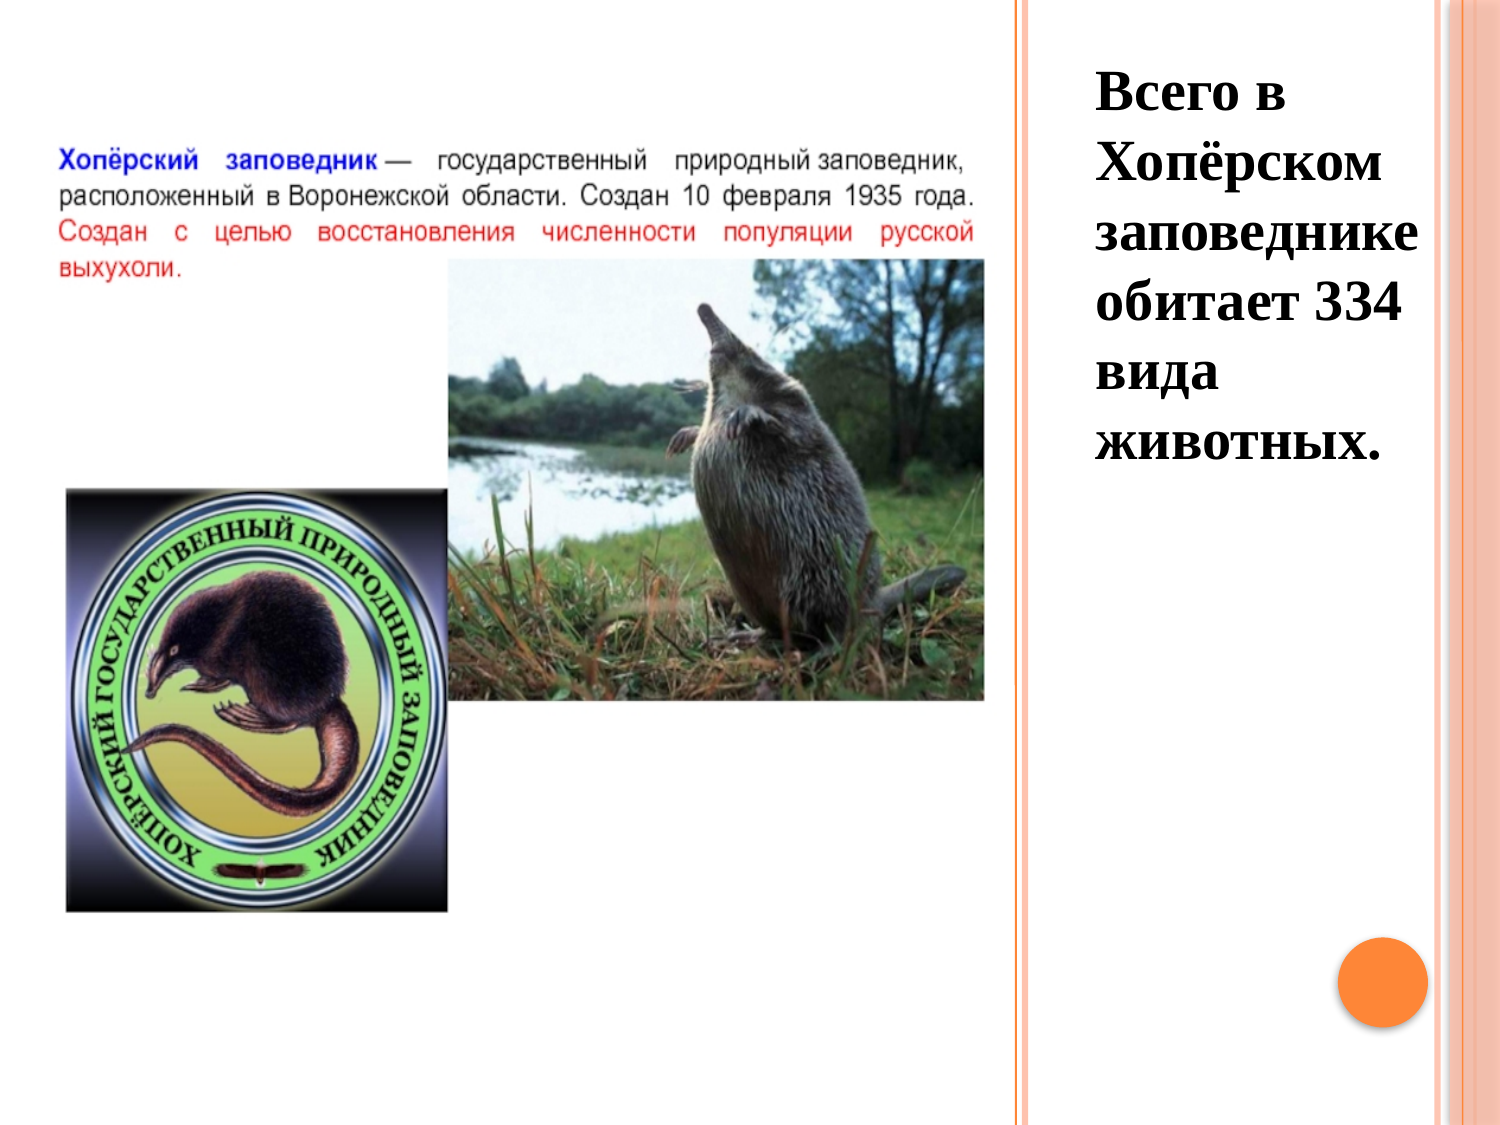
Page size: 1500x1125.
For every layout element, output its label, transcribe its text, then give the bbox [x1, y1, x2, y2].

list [49, 136, 999, 941]
list Всего в Хопёрском заповеднике обитает 334 вида животных. [1080, 45, 1436, 863]
